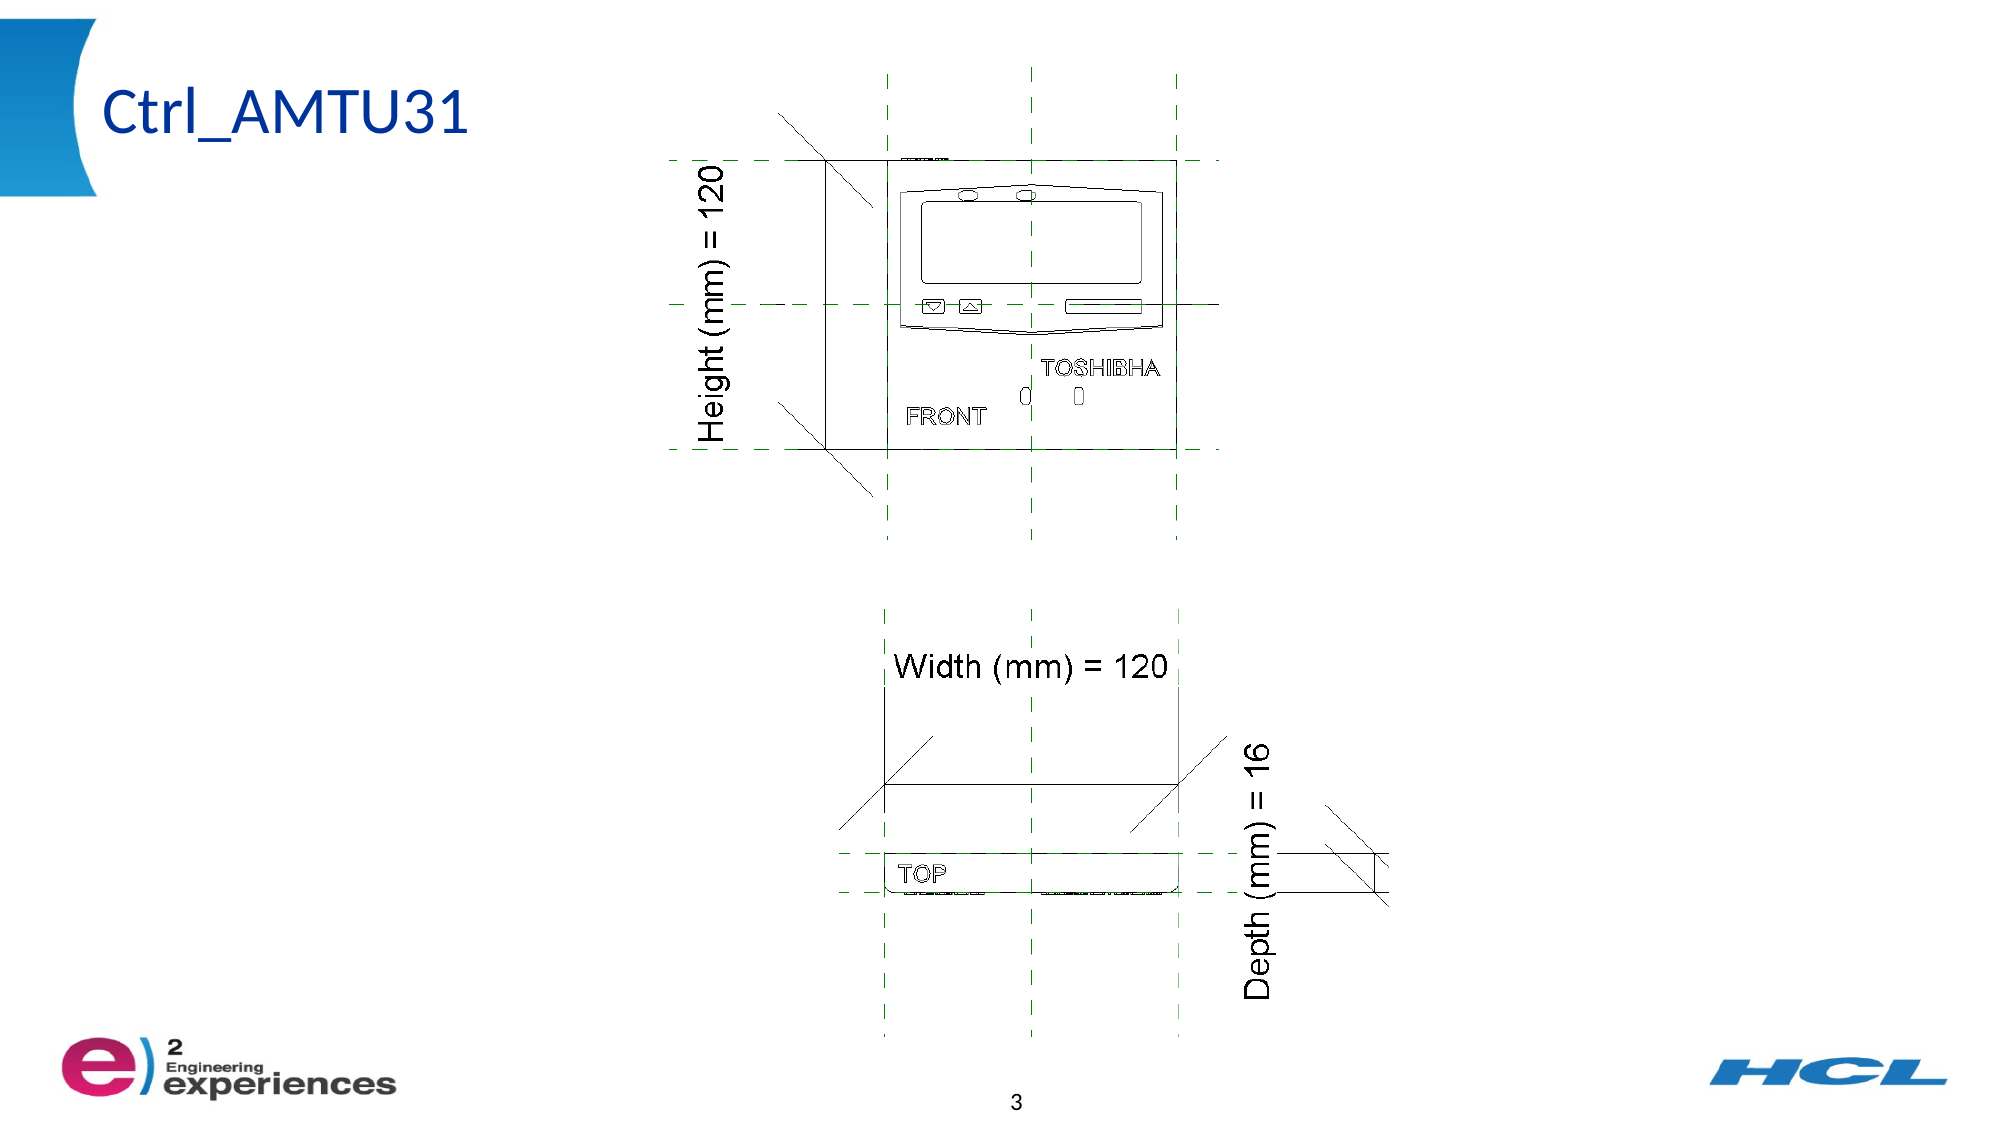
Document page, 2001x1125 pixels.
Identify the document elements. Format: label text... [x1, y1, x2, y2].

text_box Ctrl_AMTU31 [87, 59, 486, 155]
picture [0, 0, 2000, 1125]
